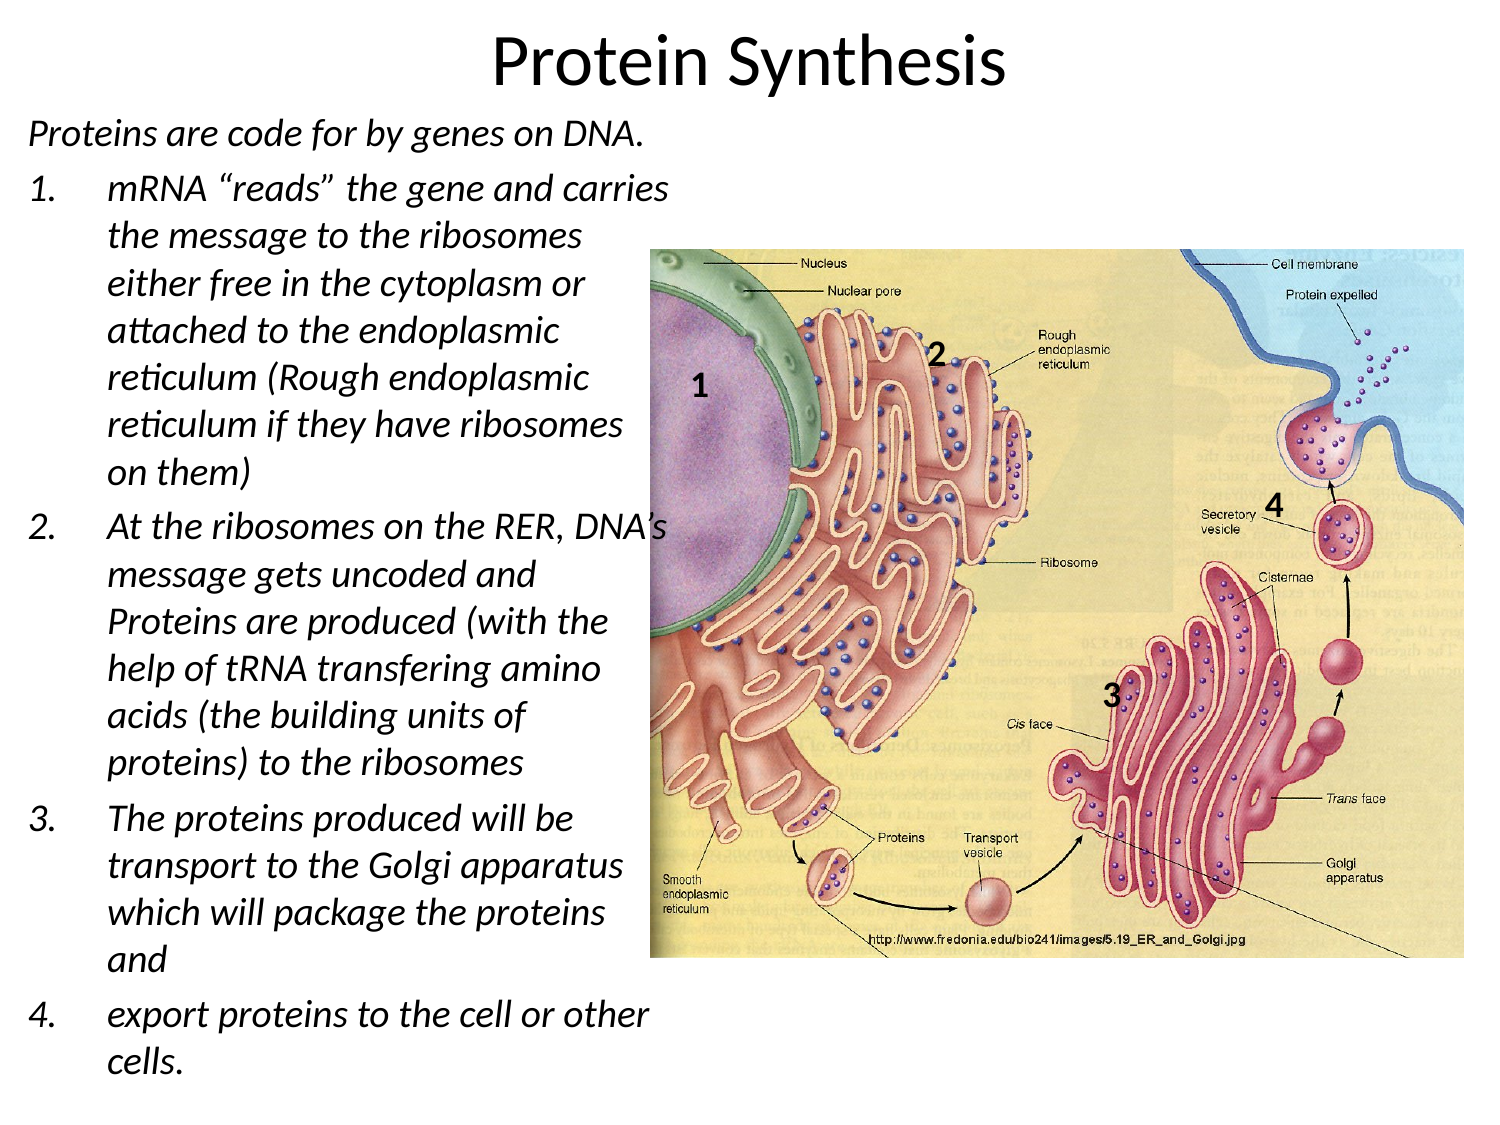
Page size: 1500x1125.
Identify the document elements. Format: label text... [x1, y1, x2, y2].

list Proteins are code for by genes on DNA. mRNA “reads” the gene and carries the message to the ribosomes either free in the cytoplasm or attached to the endoplasmic reticulum (Rough endoplasmic reticulum if they have ribosomes on them) At the ribosomes on the RER, DNA’s message gets uncoded and Proteins are produced (with the help of tRNA transfering amino acids (the building units of proteins) to the ribosomes The proteins produced will be transport to the Golgi apparatus which will package the proteins and export proteins to the cell or other cells. [12, 99, 687, 1100]
title Protein Synthesis [75, 3, 1425, 108]
picture [649, 249, 1464, 958]
